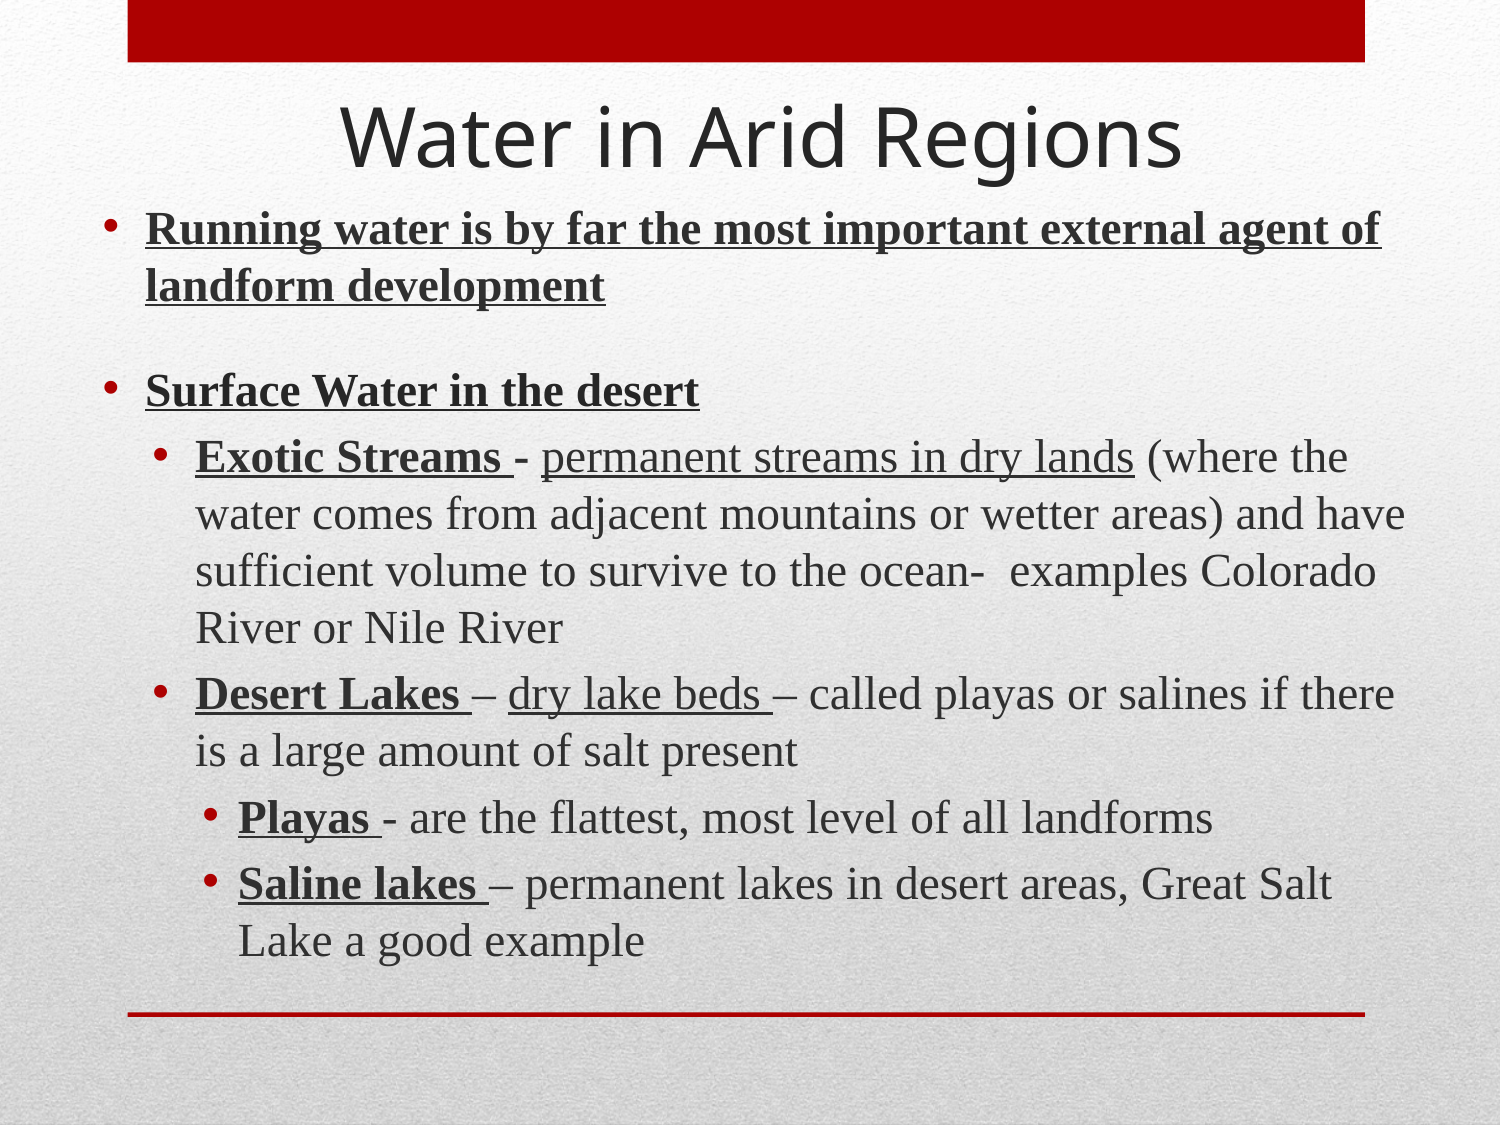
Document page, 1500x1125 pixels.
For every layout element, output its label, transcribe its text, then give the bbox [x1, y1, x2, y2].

list Running water is by far the most important external agent of landform development Surface Water in the desert Exotic Streams - permanent streams in dry lands (where the water comes from adjacent mountains or wetter areas) and have sufficient volume to survive to the ocean- examples Colorado River or Nile River Desert Lakes – dry lake beds – called playas or salines if there is a large amount of salt present Playas - are the flattest, most level of all landforms Saline lakes – permanent lakes in desert areas, Great Salt Lake a good example [87, 192, 1438, 975]
title Water in Arid Regions [75, 4, 1450, 192]
